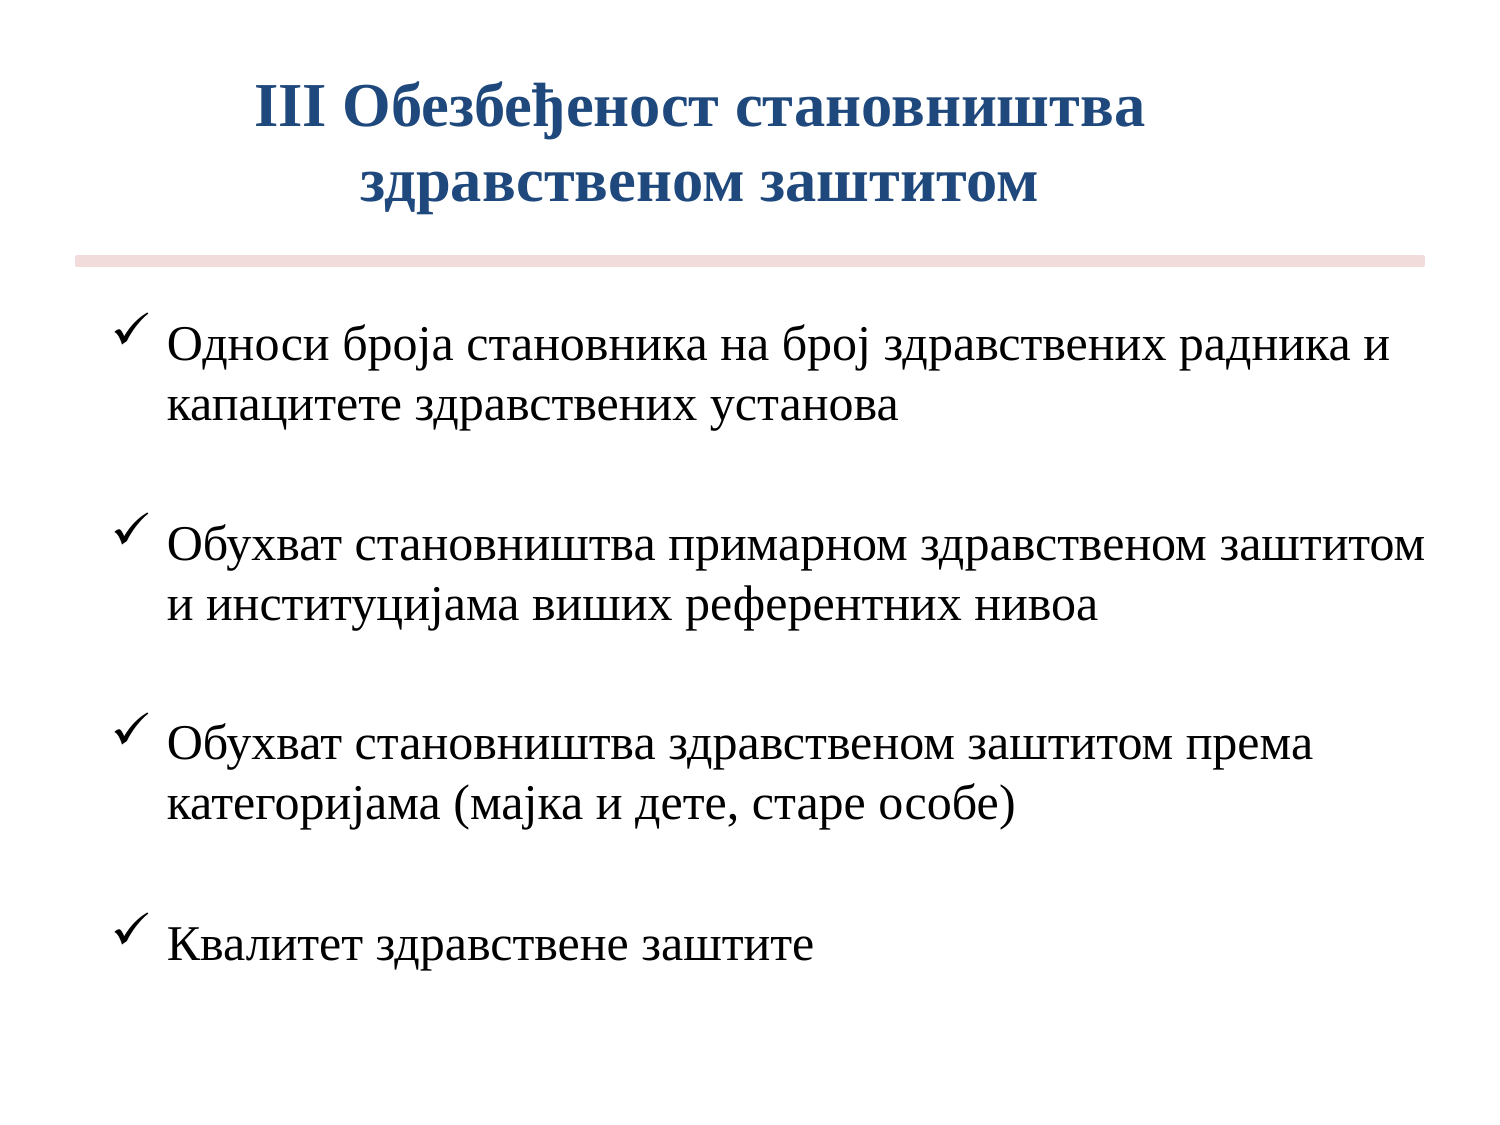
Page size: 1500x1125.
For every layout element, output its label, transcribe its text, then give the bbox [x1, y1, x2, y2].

list Односи броја становника на број здравствених радника и капацитете здравствених установа Обухват становништва примарном здравственом заштитом и институцијама виших референтних нивоа Обухват становништва здравственом заштитом према категоријама (мајка и дете, старе особе) Квалитет здравствене заштите [95, 302, 1471, 1041]
title III Обезбеђеност становништва здравственом заштитом [75, 45, 1325, 233]
picture [74, 255, 1426, 267]
